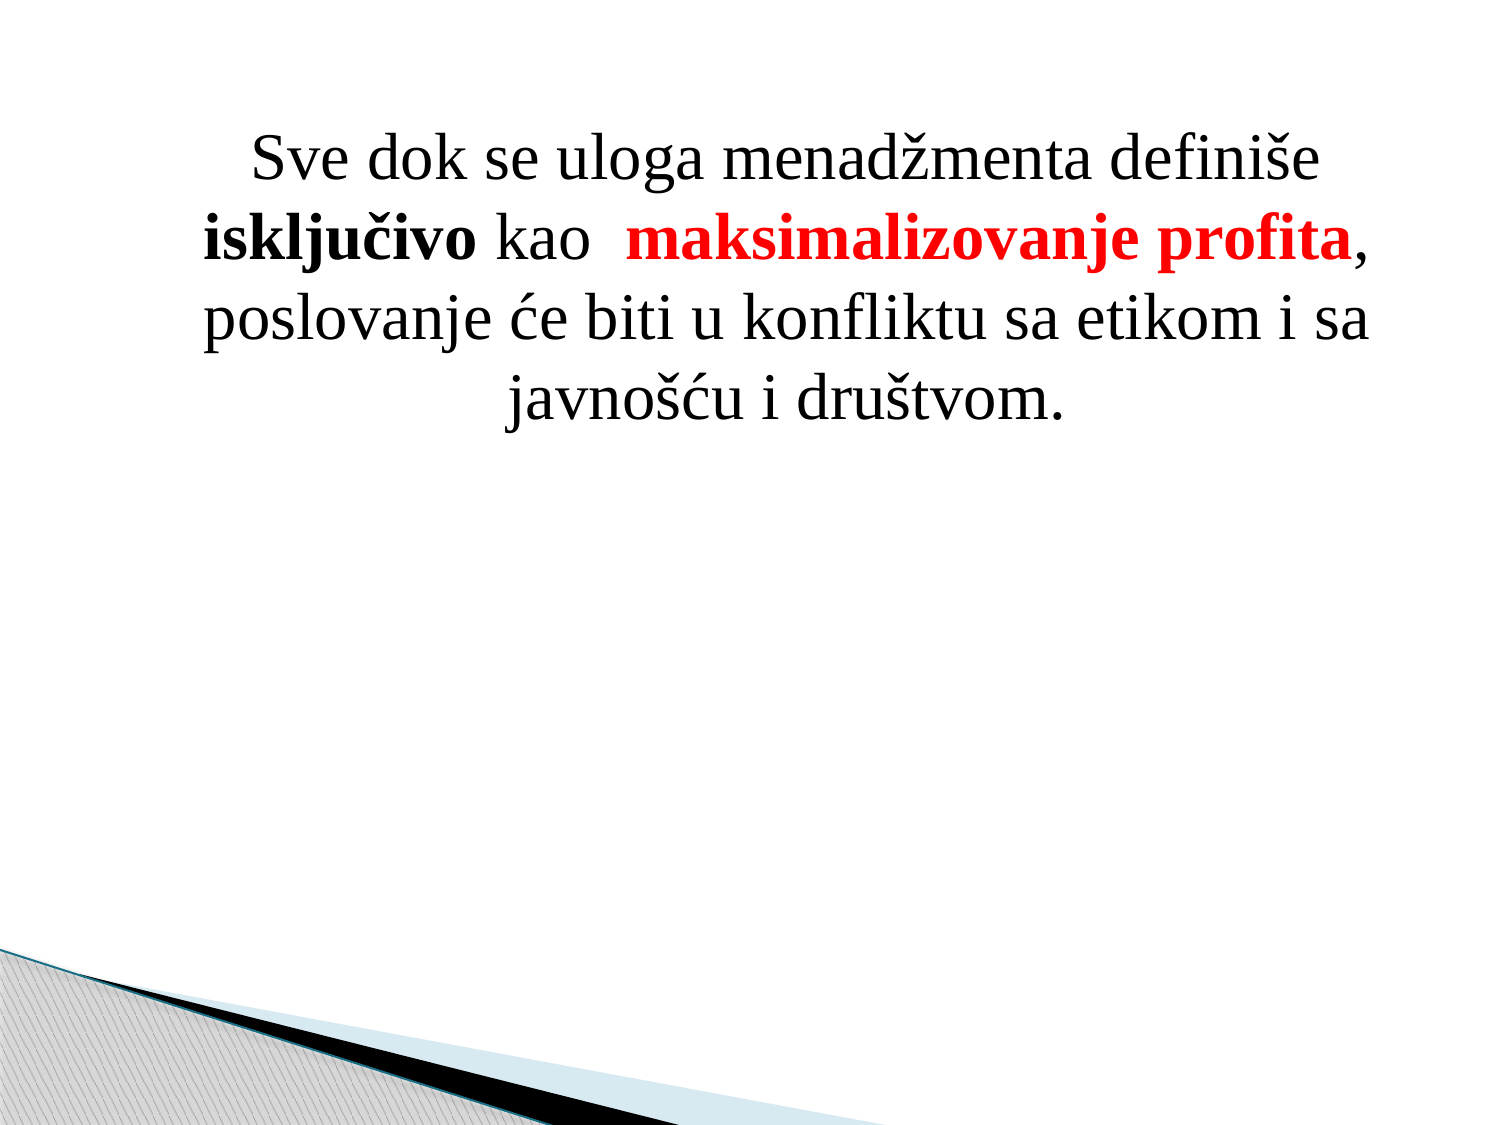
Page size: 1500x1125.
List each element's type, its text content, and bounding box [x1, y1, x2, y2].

list Sve dok se uloga menadžmenta definiše isključivo kao maksimalizovanje profita, poslovanje će biti u konfliktu sa etikom i sa javnošću i društvom. [81, 105, 1433, 1020]
